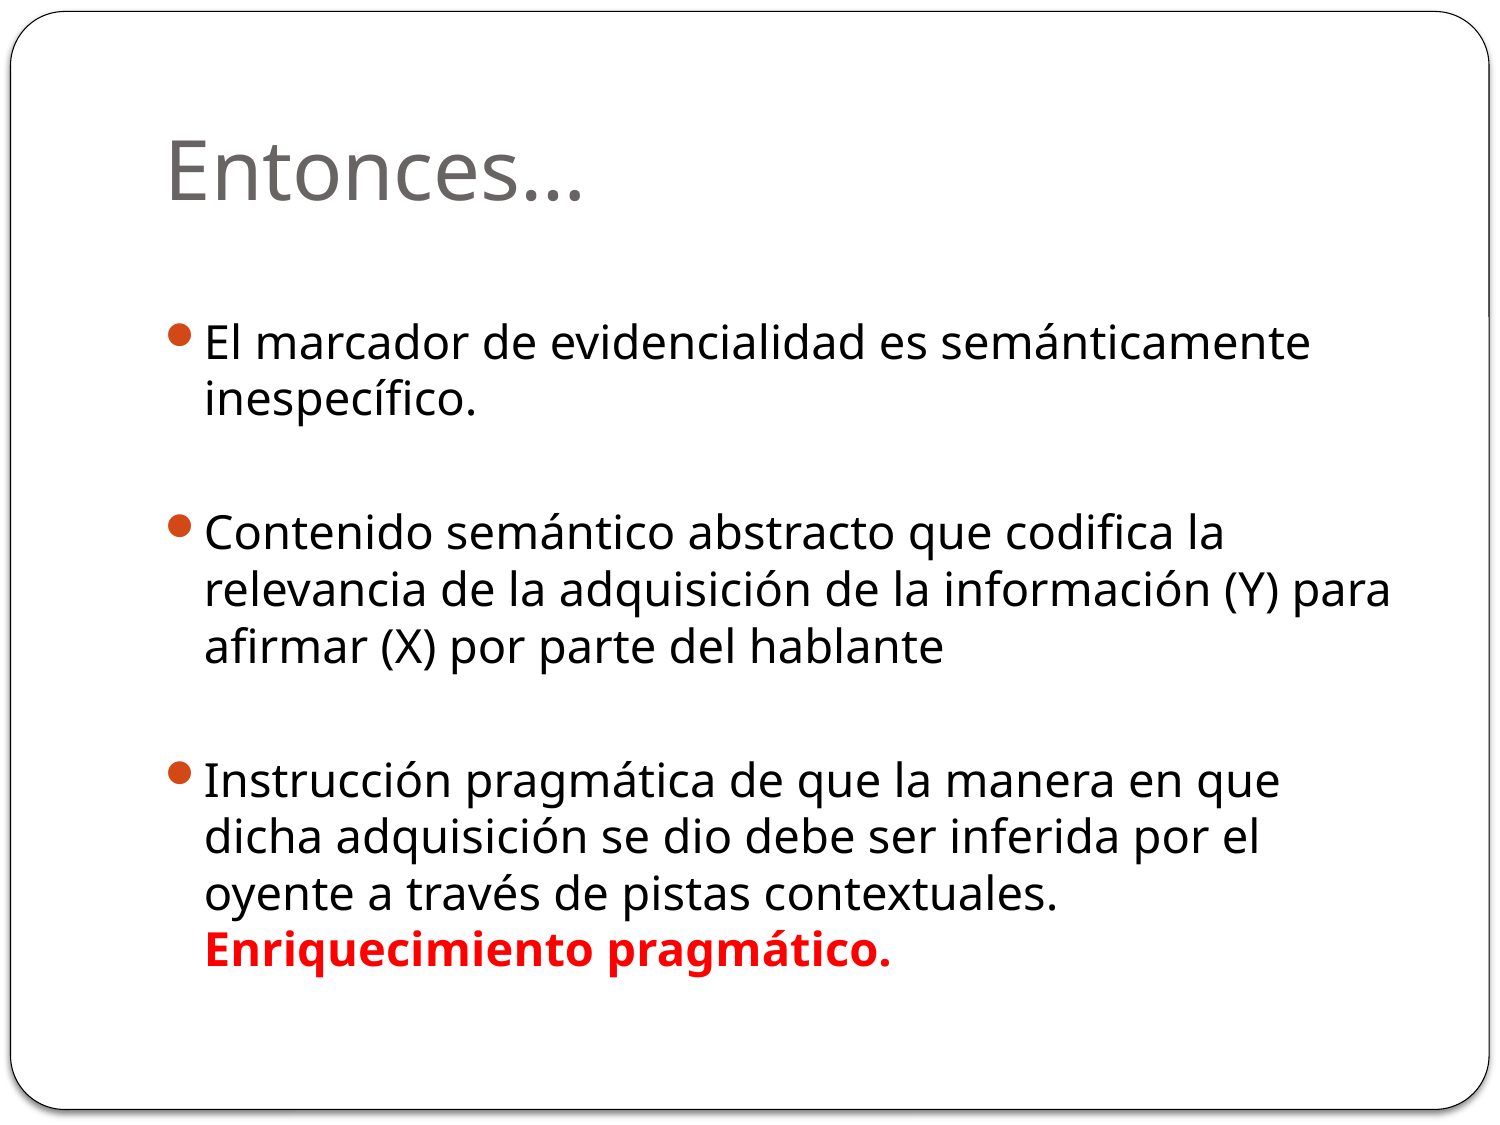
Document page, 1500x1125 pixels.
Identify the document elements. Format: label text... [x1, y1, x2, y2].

list El marcador de evidencialidad es semánticamente inespecífico. Contenido semántico abstracto que codifica la relevancia de la adquisición de la información (Y) para afirmar (X) por parte del hablante Instrucción pragmática de que la manera en que dicha adquisición se dio debe ser inferida por el oyente a través de pistas contextuales. Enriquecimiento pragmático. [150, 237, 1425, 988]
title Entonces… [150, 45, 1425, 233]
